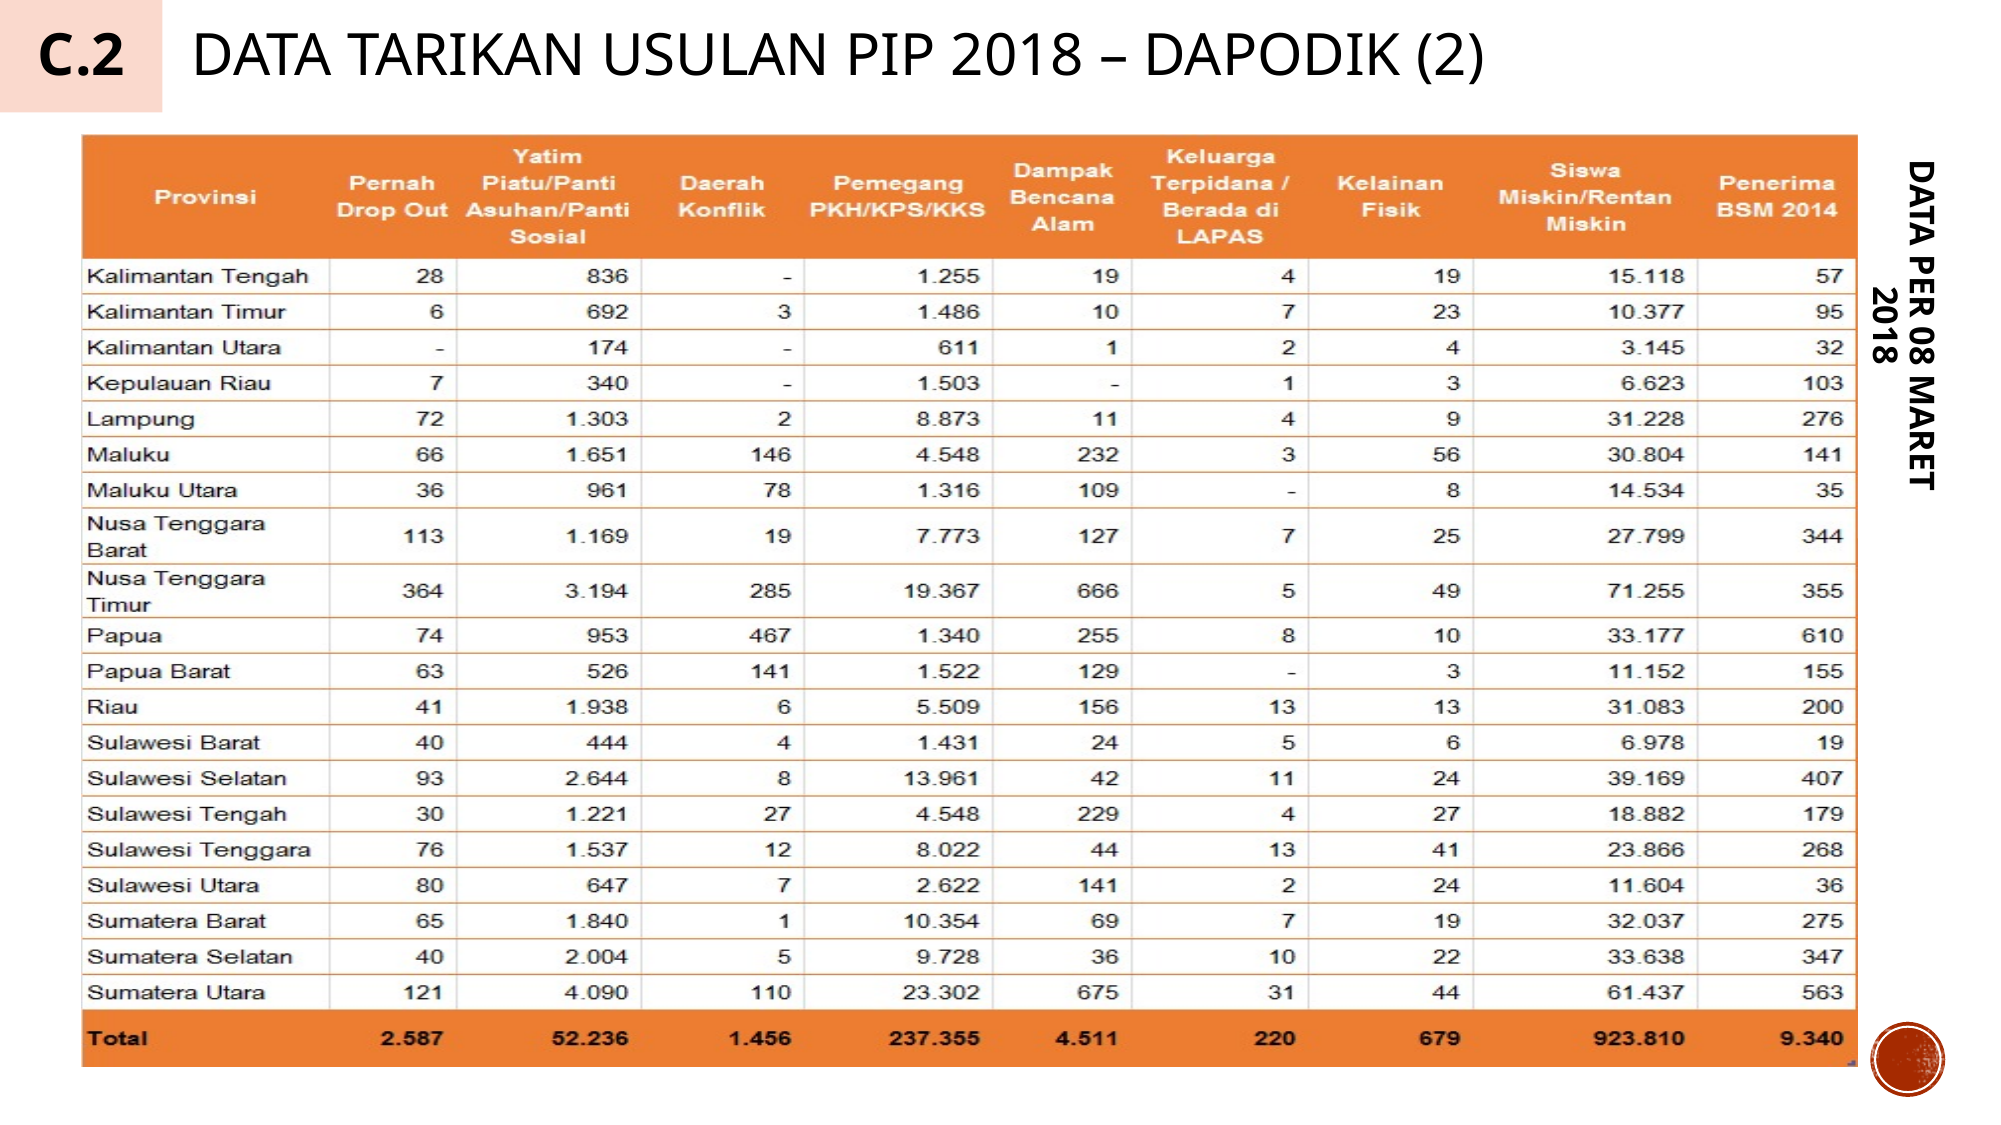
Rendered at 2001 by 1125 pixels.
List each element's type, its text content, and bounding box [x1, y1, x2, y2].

text_box DATA TARIKAN USULAN PIP 2018 – DAPODIK (2) [163, 0, 2000, 113]
text_box C.2 [0, 0, 163, 113]
text_box Data per 08 MARET 2018 [1857, 113, 1947, 539]
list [85, 139, 1855, 1064]
